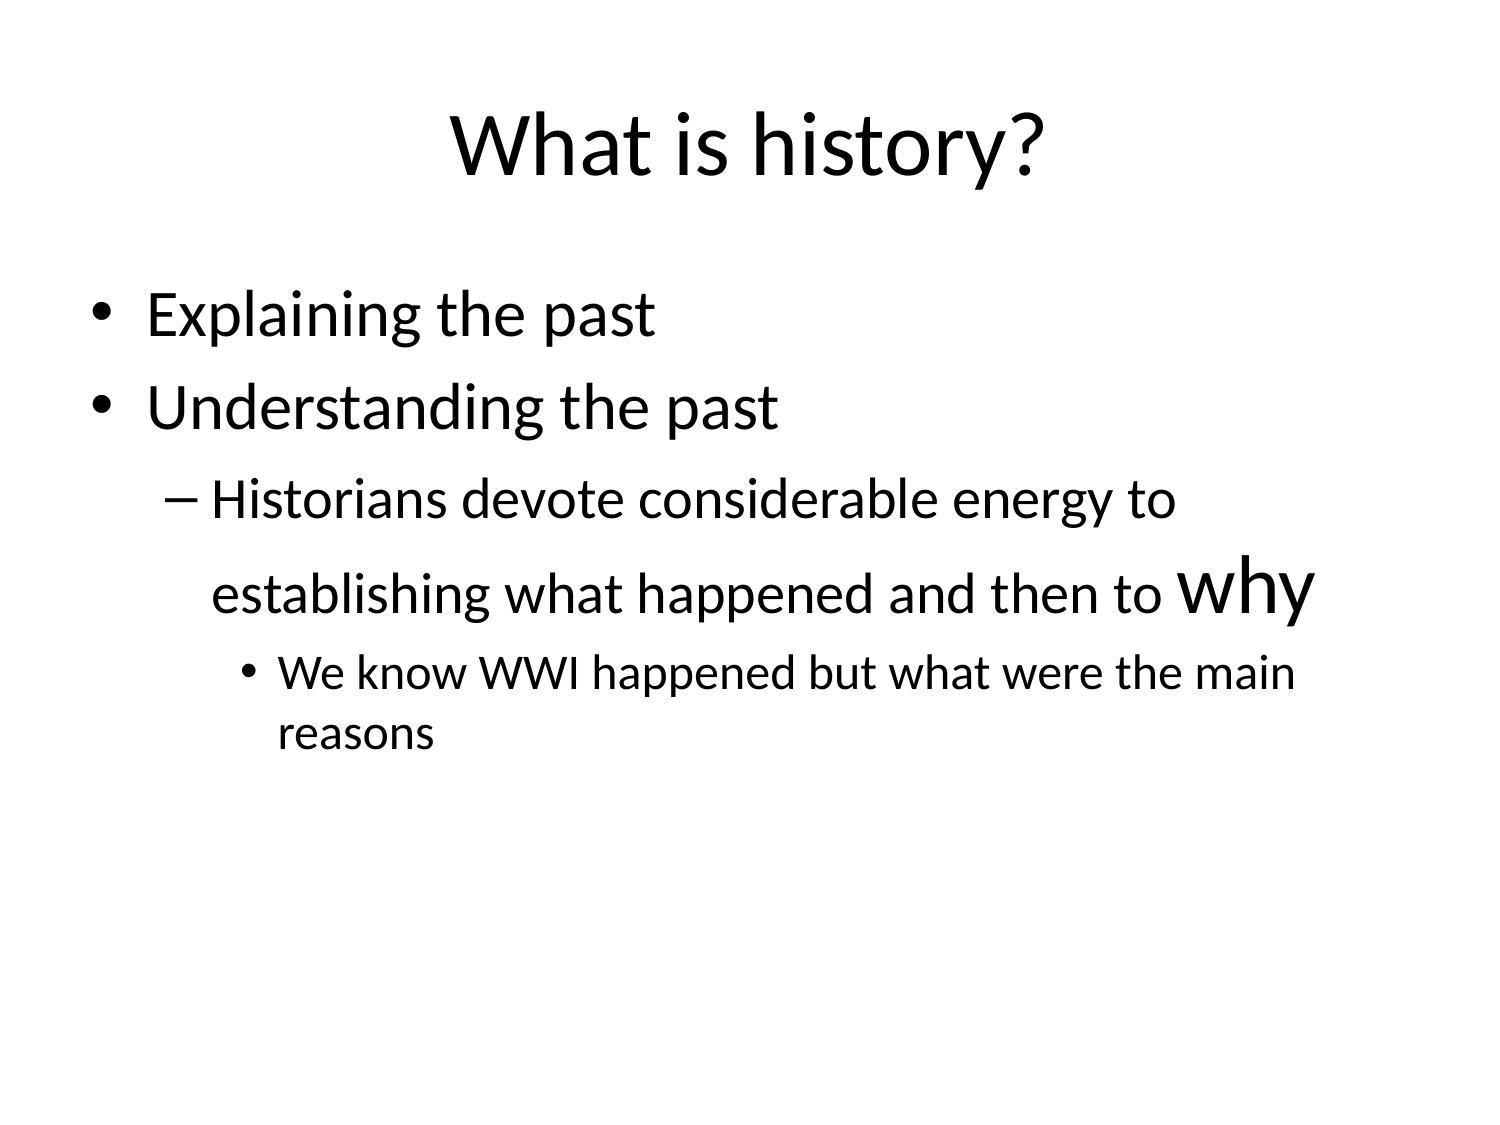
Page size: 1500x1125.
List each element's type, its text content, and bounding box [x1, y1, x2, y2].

list Explaining the past Understanding the past Historians devote considerable energy to establishing what happened and then to why We know WWI happened but what were the main reasons [75, 262, 1425, 1005]
title What is history? [75, 45, 1425, 233]
